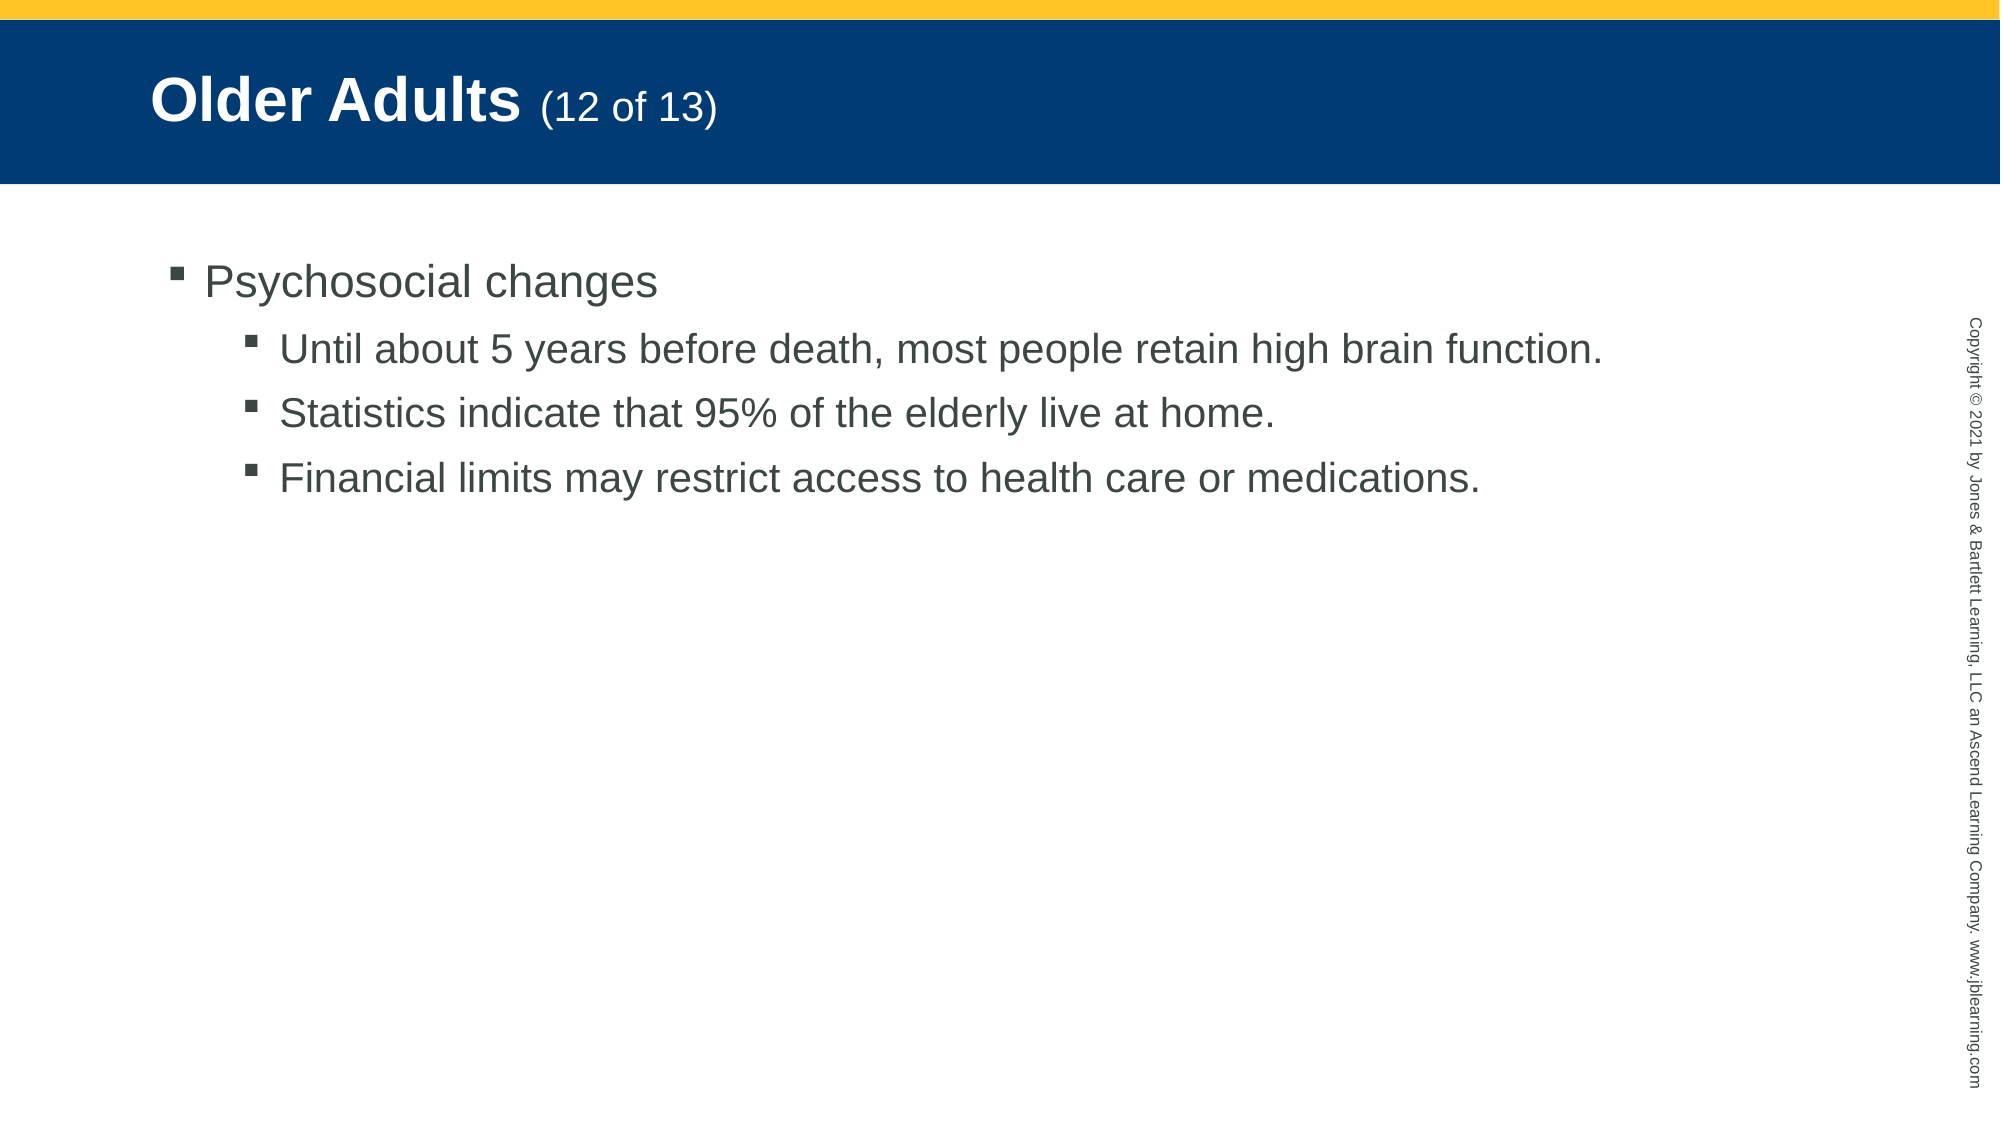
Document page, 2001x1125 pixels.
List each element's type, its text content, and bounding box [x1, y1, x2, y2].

list Psychosocial changes Until about 5 years before death, most people retain high brain function. Statistics indicate that 95% of the elderly live at home. Financial limits may restrict access to health care or medications. [151, 244, 1840, 1016]
title Older Adults (12 of 13) [0, 19, 2000, 185]
